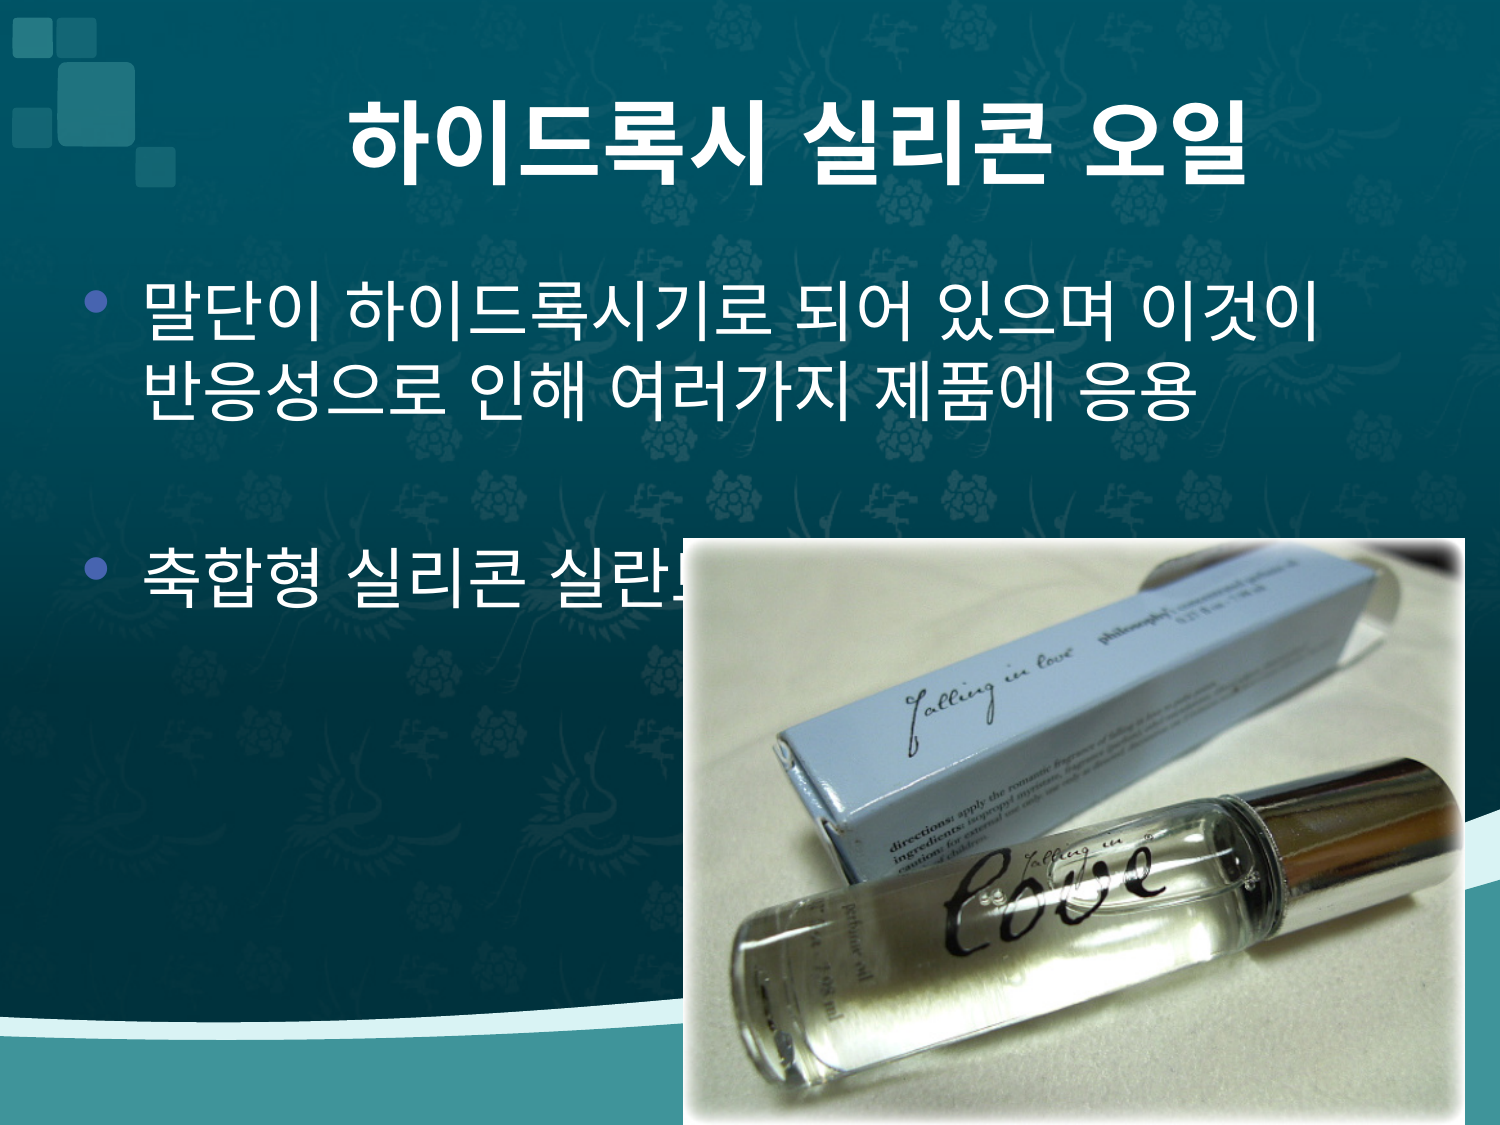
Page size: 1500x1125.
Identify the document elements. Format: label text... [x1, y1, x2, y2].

title 하이드록시 실리콘 오일 [187, 58, 1414, 223]
list 말단이 하이드록시기로 되어 있으며 이것이 반응성으로 인해 여러가지 제품에 응용 축합형 실리콘 실란트 및 섬유 코팅 등에 사용 [70, 262, 1425, 1005]
picture [683, 538, 1465, 1125]
